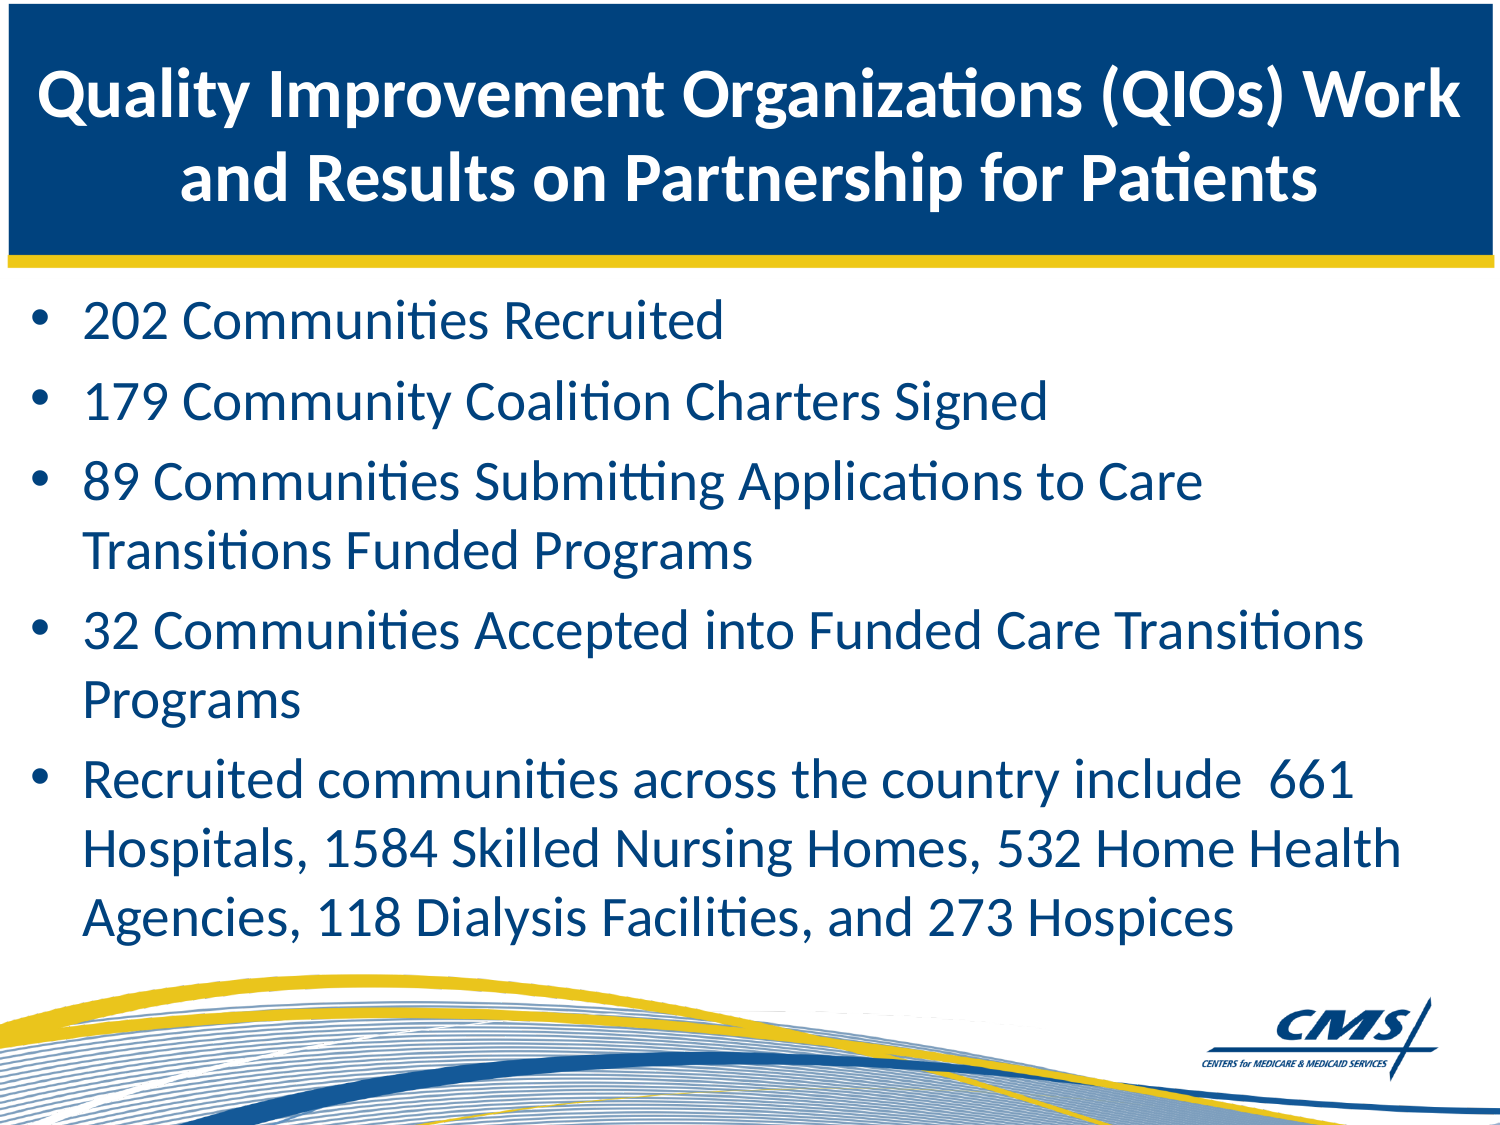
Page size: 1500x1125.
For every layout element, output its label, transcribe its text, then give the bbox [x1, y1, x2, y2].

picture [0, 0, 1500, 37]
picture [0, 226, 1500, 1125]
list 202 Communities Recruited 179 Community Coalition Charters Signed 89 Communities Submitting Applications to Care Transitions Funded Programs 32 Communities Accepted into Funded Care Transitions Programs Recruited communities across the country include 661 Hospitals, 1584 Skilled Nursing Homes, 532 Home Health Agencies, 118 Dialysis Facilities, and 273 Hospices [14, 274, 1478, 963]
title Quality Improvement Organizations (QIOs) Work and Results on Partnership for Patients [0, 37, 1500, 226]
